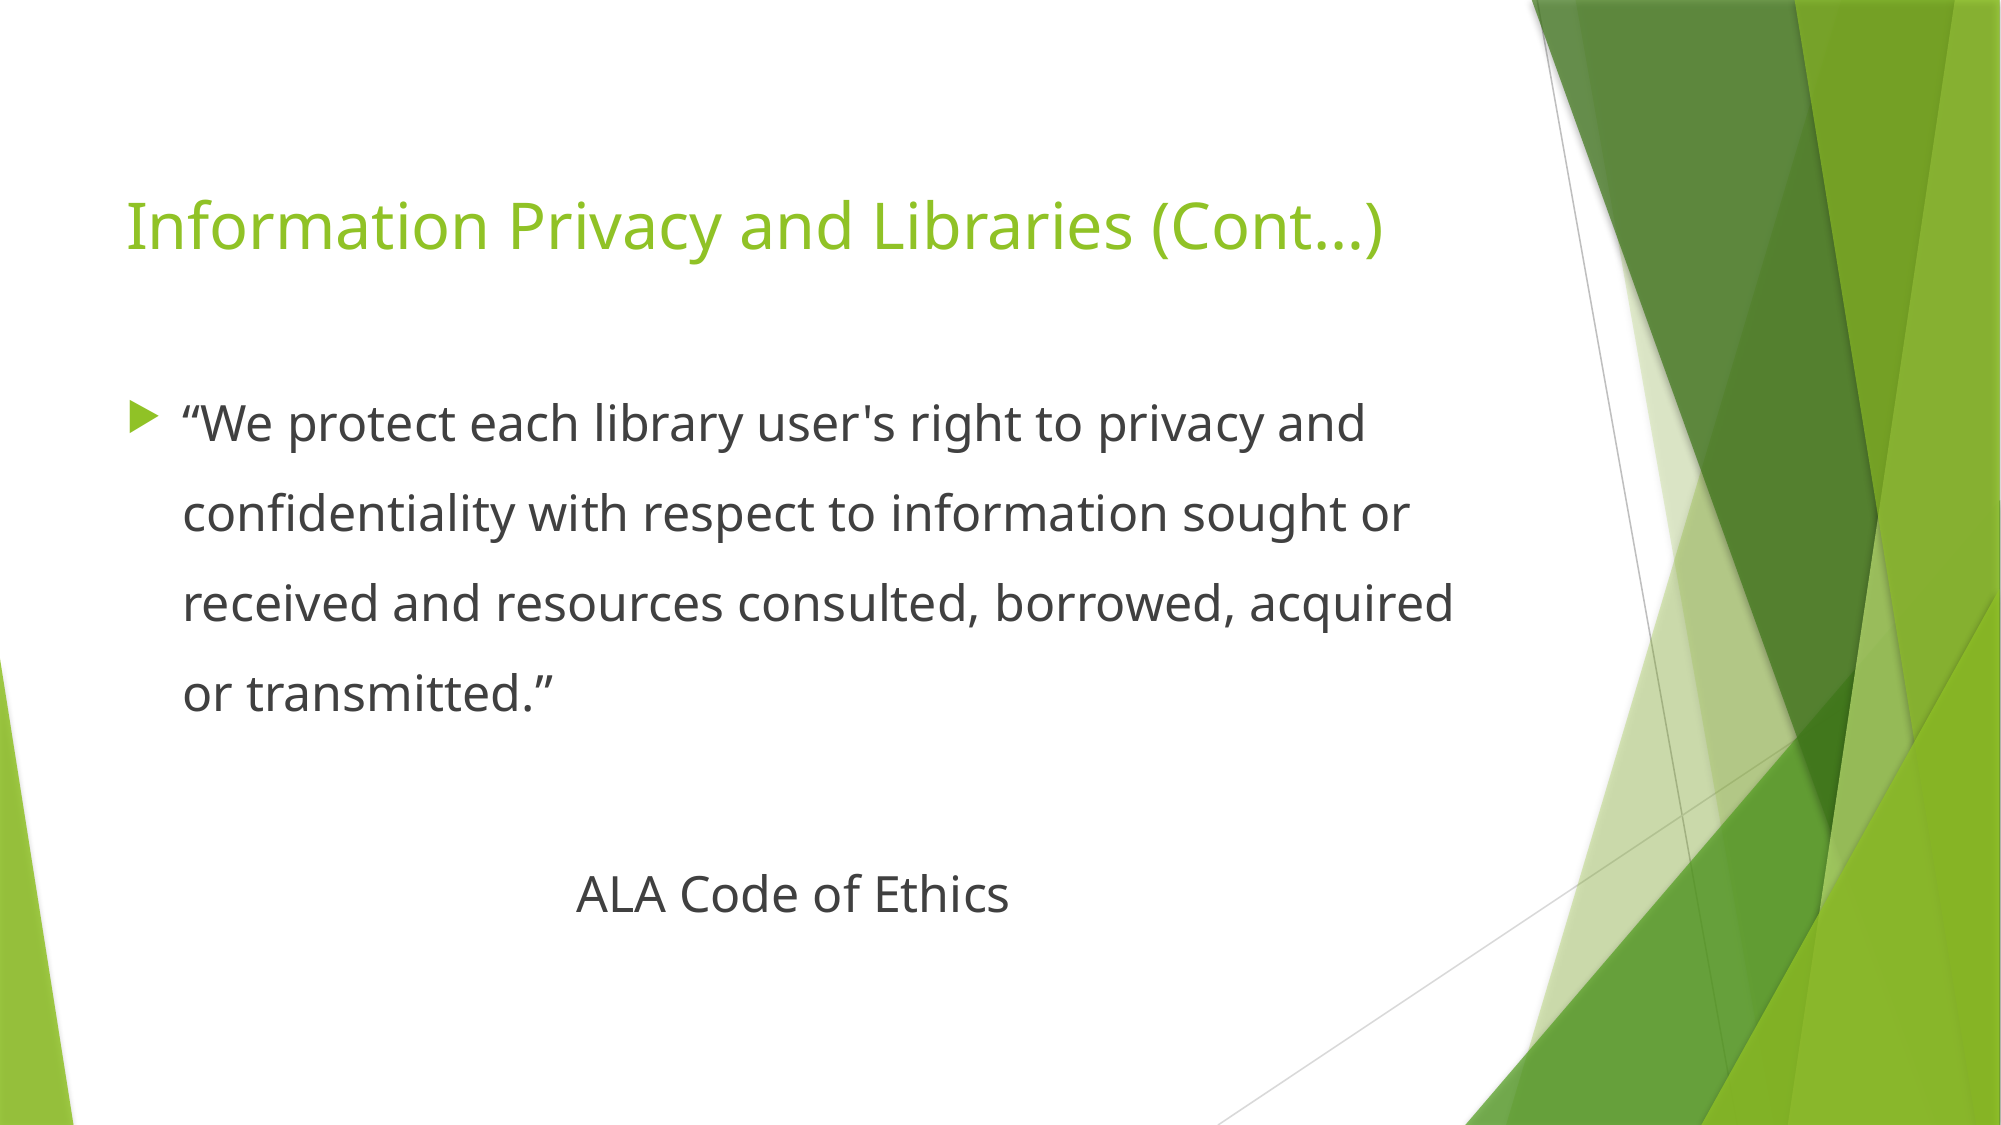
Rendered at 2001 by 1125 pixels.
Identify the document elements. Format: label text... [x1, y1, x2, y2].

list “We protect each library user's right to privacy and confidentiality with respect to information sought or received and resources consulted, borrowed, acquired or transmitted.” ALA Code of Ethics [111, 354, 1522, 992]
title Information Privacy and Libraries (Cont…) [111, 99, 1522, 317]
